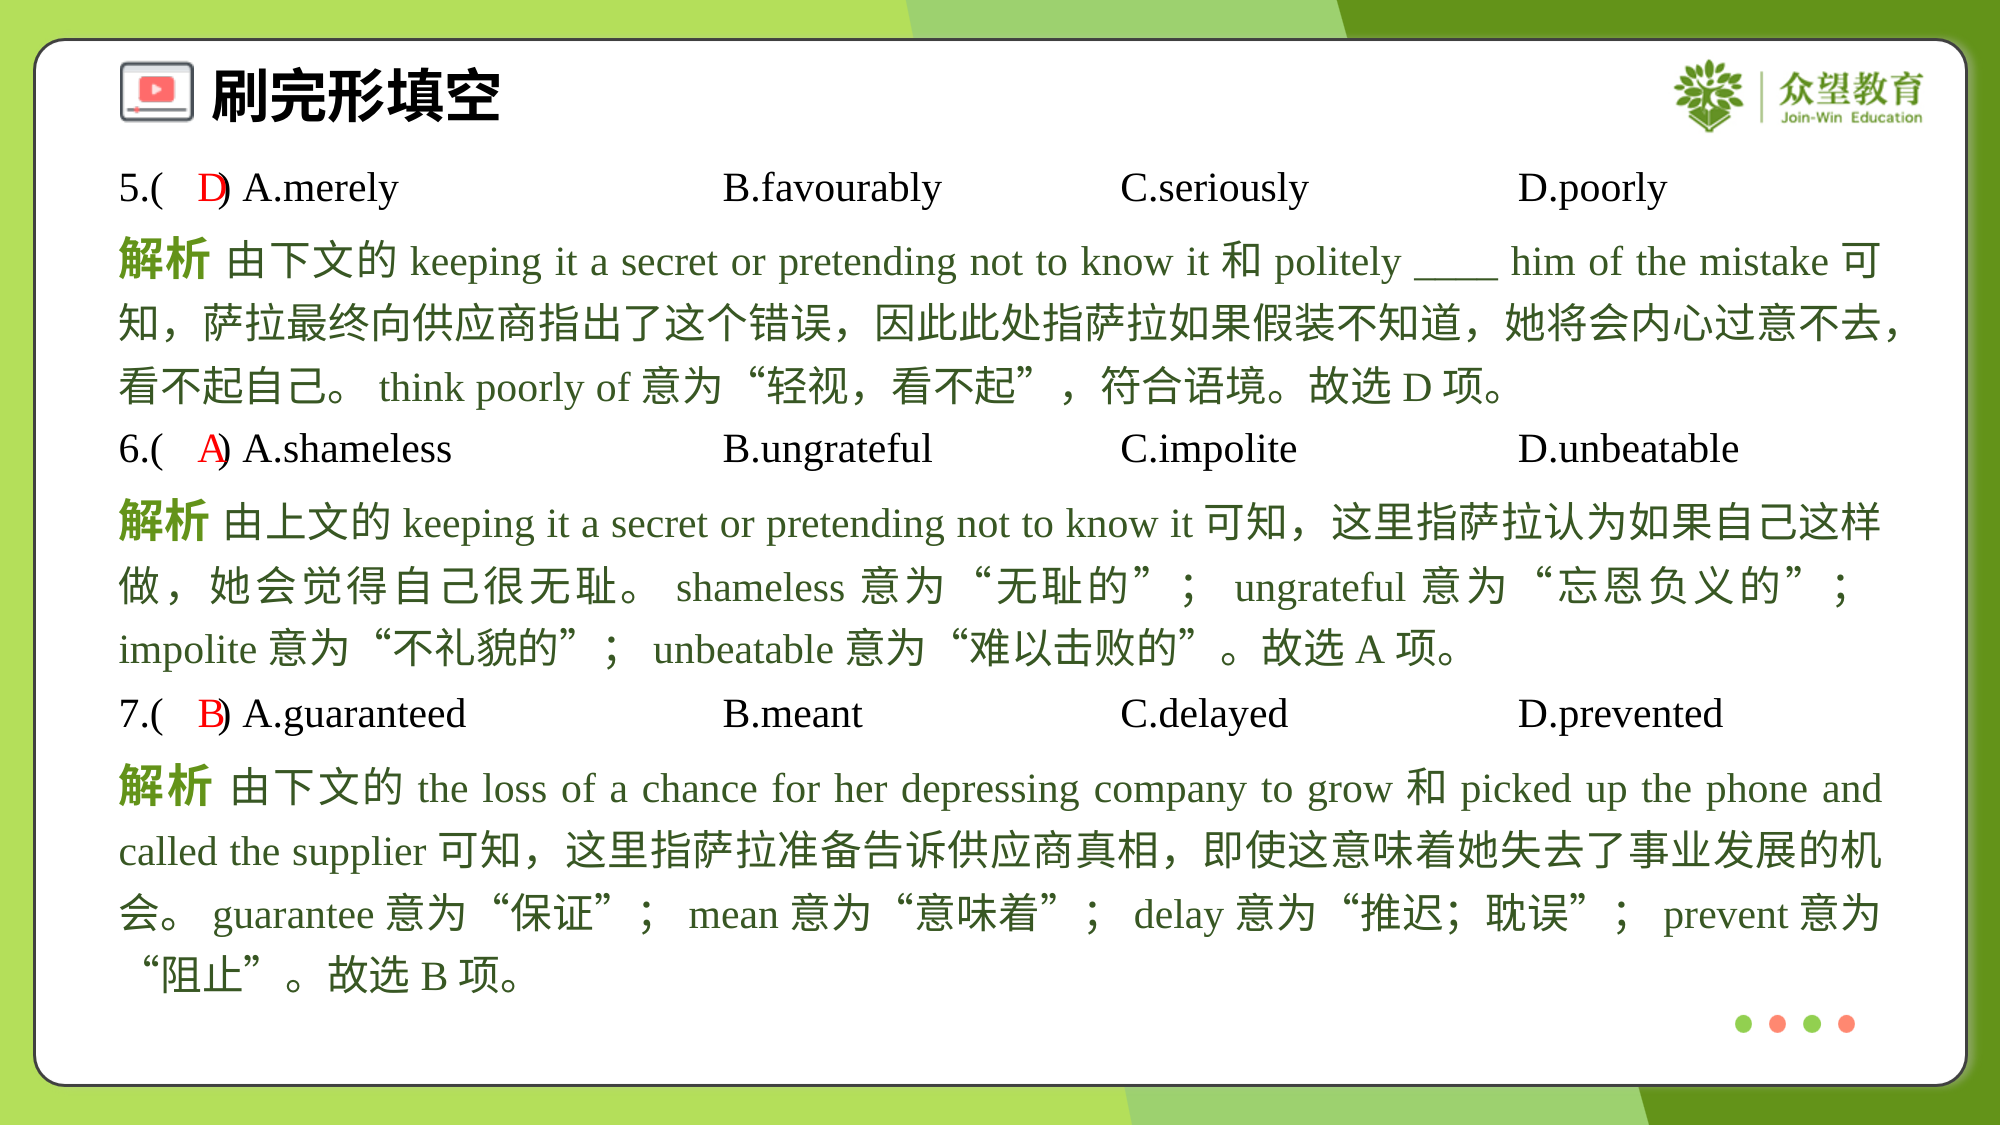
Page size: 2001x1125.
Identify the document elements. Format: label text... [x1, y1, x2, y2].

text_box A [192, 408, 233, 467]
text_box 解析 由下文的the loss of a chance for her depressing company to grow和picked up the phone and called the supplier可知，这里指萨拉准备告诉供应商真相，即使这意味着她失去了事业发展的机会。guarantee意为“保证”；mean意为“意味着”；delay意为“推迟；耽误”；prevent意为“阻止”。故选B项。 [118, 742, 1883, 995]
picture [0, 0, 2000, 1125]
text_box 6.( ) A.shameless B.ungrateful C.impolite D.unbeatable [118, 408, 192, 466]
text_box 解析 由上文的keeping it a secret or pretending not to know it可知，这里指萨拉认为如果自己这样做，她会觉得自己很无耻。shameless意为“无耻的”；ungrateful意为“忘恩负义的”；impolite意为“不礼貌的”；unbeatable意为“难以击败的”。故选A项。 [118, 478, 1883, 668]
text_box D [192, 146, 233, 205]
text_box B [192, 673, 231, 731]
text_box 解析 由下文的keeping it a secret or pretending not to know it和politely ____ him of the mistake可知，萨拉最终向供应商指出了这个错误，因此此处指萨拉如果假装不知道，她将会内心过意不去，看不起自己。think poorly of意为“轻视，看不起”，符合语境。故选D项。 [118, 215, 1883, 405]
text_box 5.( ) A.merely B.favourably C.seriously D.poorly [118, 146, 192, 204]
text_box 5.( ) A.merely B.favourably C.seriously D.poorly [233, 146, 1883, 204]
text_box 7.( ) A.guaranteed B.meant C.delayed D.prevented [231, 673, 1883, 731]
text_box 6.( ) A.shameless B.ungrateful C.impolite D.unbeatable [233, 408, 1883, 466]
text_box 7.( ) A.guaranteed B.meant C.delayed D.prevented [118, 673, 192, 731]
